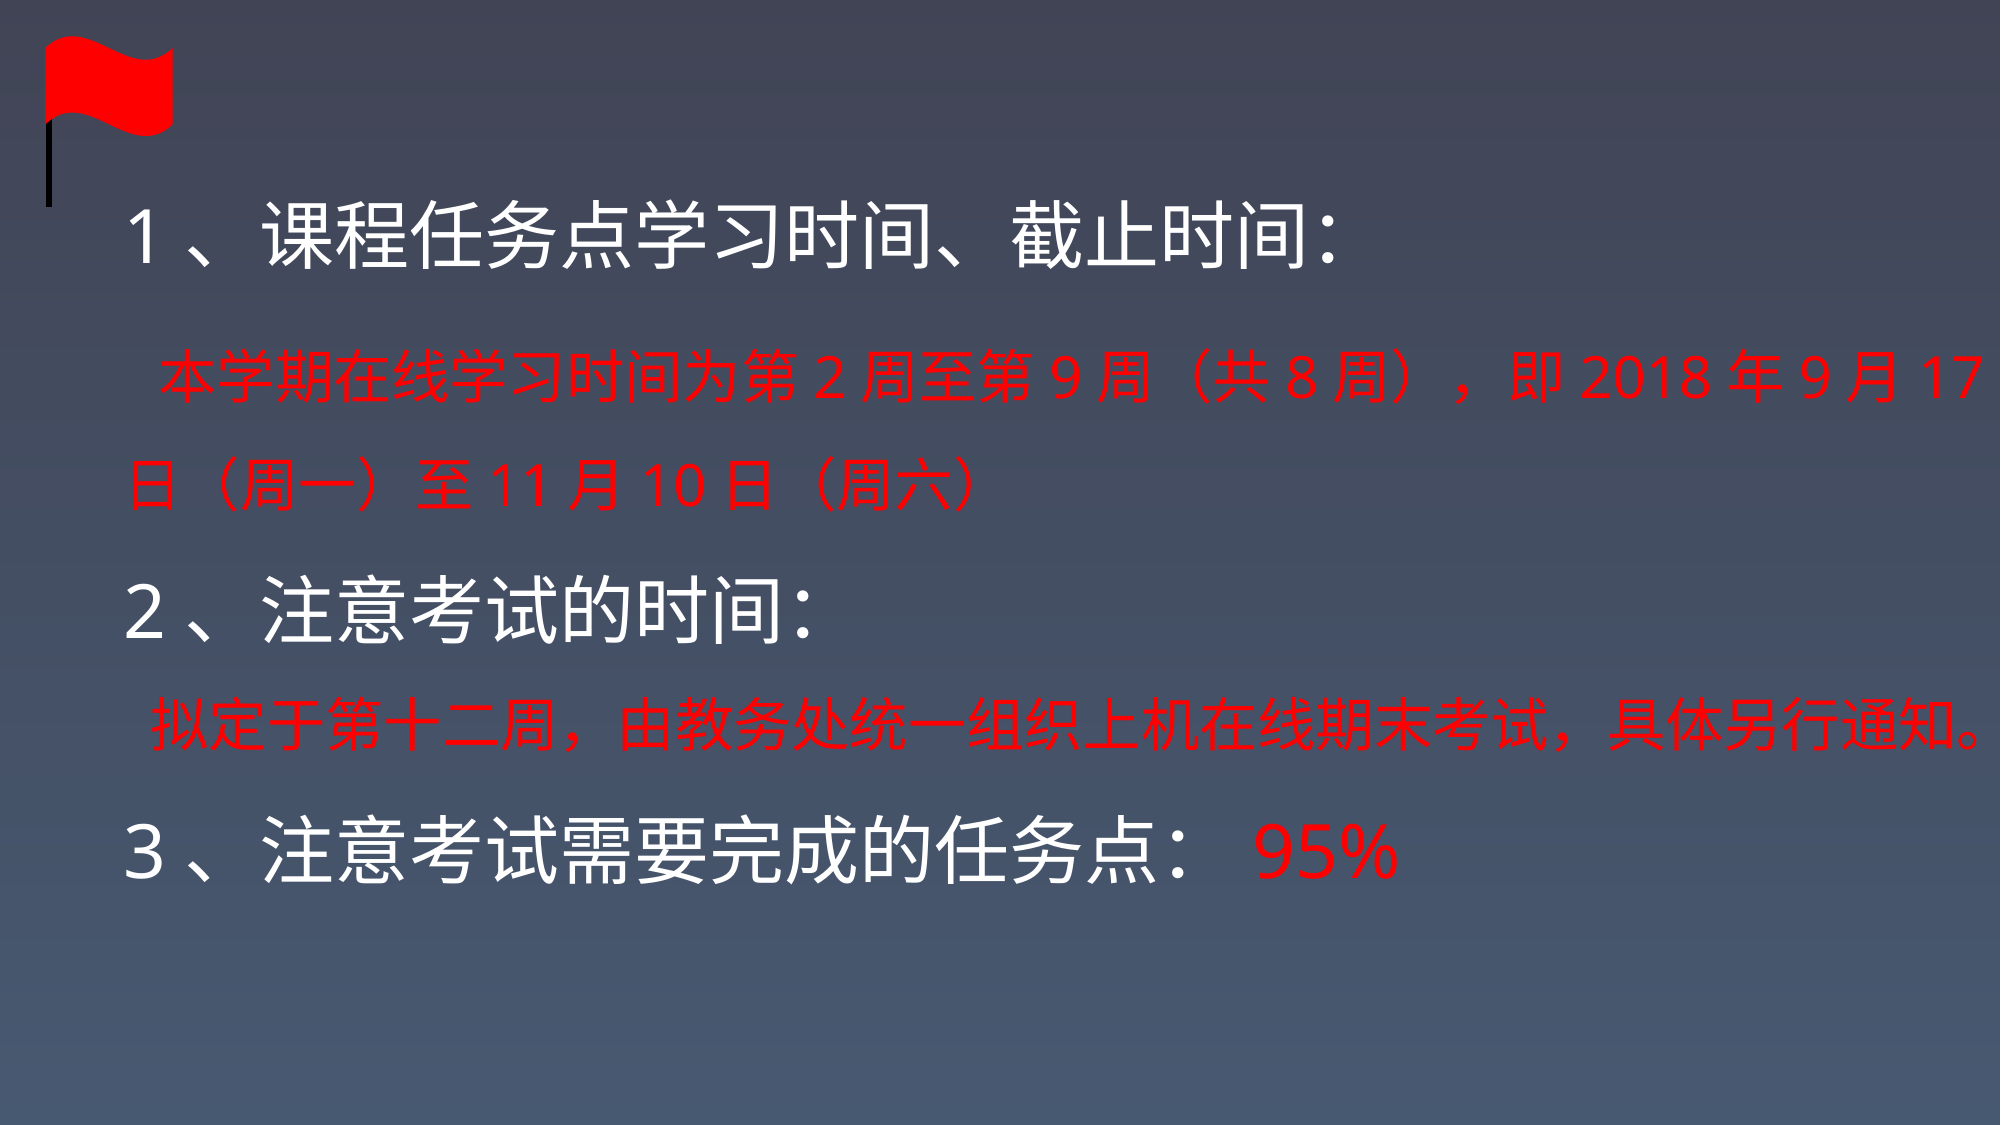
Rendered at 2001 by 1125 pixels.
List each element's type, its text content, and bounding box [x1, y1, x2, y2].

text_box 1、课程任务点学习时间、截止时间： 本学期在线学习时间为第2周至第9周（共8周），即2018年9月17日（周一）至11月10日（周六） 2、注意考试的时间： 拟定于第十二周，由教务处统一组织上机在线期末考试，具体另行通知。 3、注意考试需要完成的任务点：95% [109, 136, 2000, 901]
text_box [45, 36, 173, 207]
